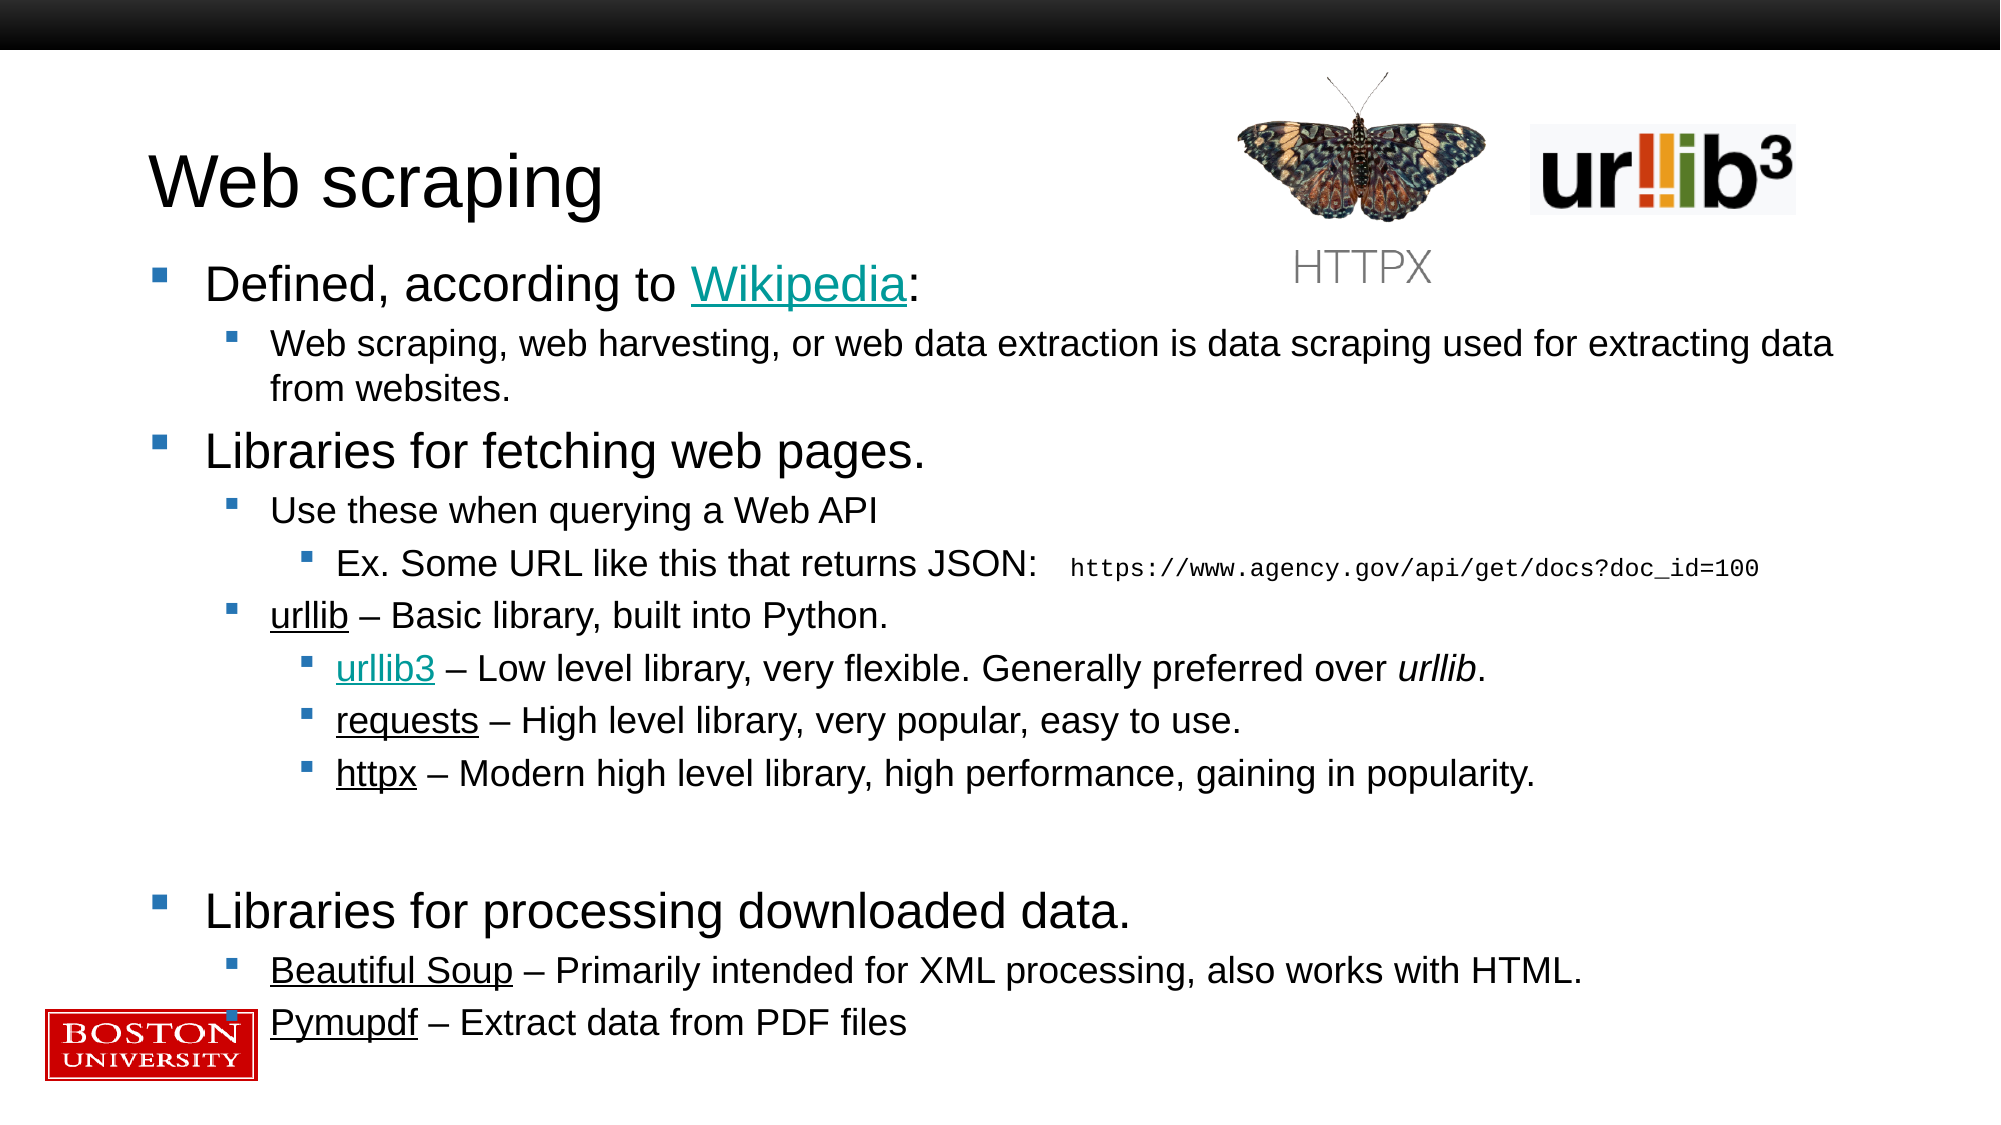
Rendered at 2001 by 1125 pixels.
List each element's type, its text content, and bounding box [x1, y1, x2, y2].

picture [1228, 66, 1494, 296]
list Defined, according to Wikipedia: Web scraping, web harvesting, or web data extraction is data scraping used for extracting data from websites. Libraries for fetching web pages. Use these when querying a Web API Ex. Some URL like this that returns JSON: https://www.agency.gov/api/get/docs?doc_id=100 urllib – Basic library, built into Python. urllib3 – Low level library, very flexible. Generally preferred over urllib. requests – High level library, very popular, easy to use. httpx – Modern high level library, high performance, gaining in popularity. Libraries for processing downloaded data. Beautiful Soup – Primarily intended for XML processing, also works with HTML. Pymupdf – Extract data from PDF files [133, 243, 1867, 882]
title Web scraping [1498, 125, 1867, 238]
picture [1530, 124, 1796, 215]
title Web scraping [133, 125, 1222, 238]
picture [45, 1009, 258, 1081]
